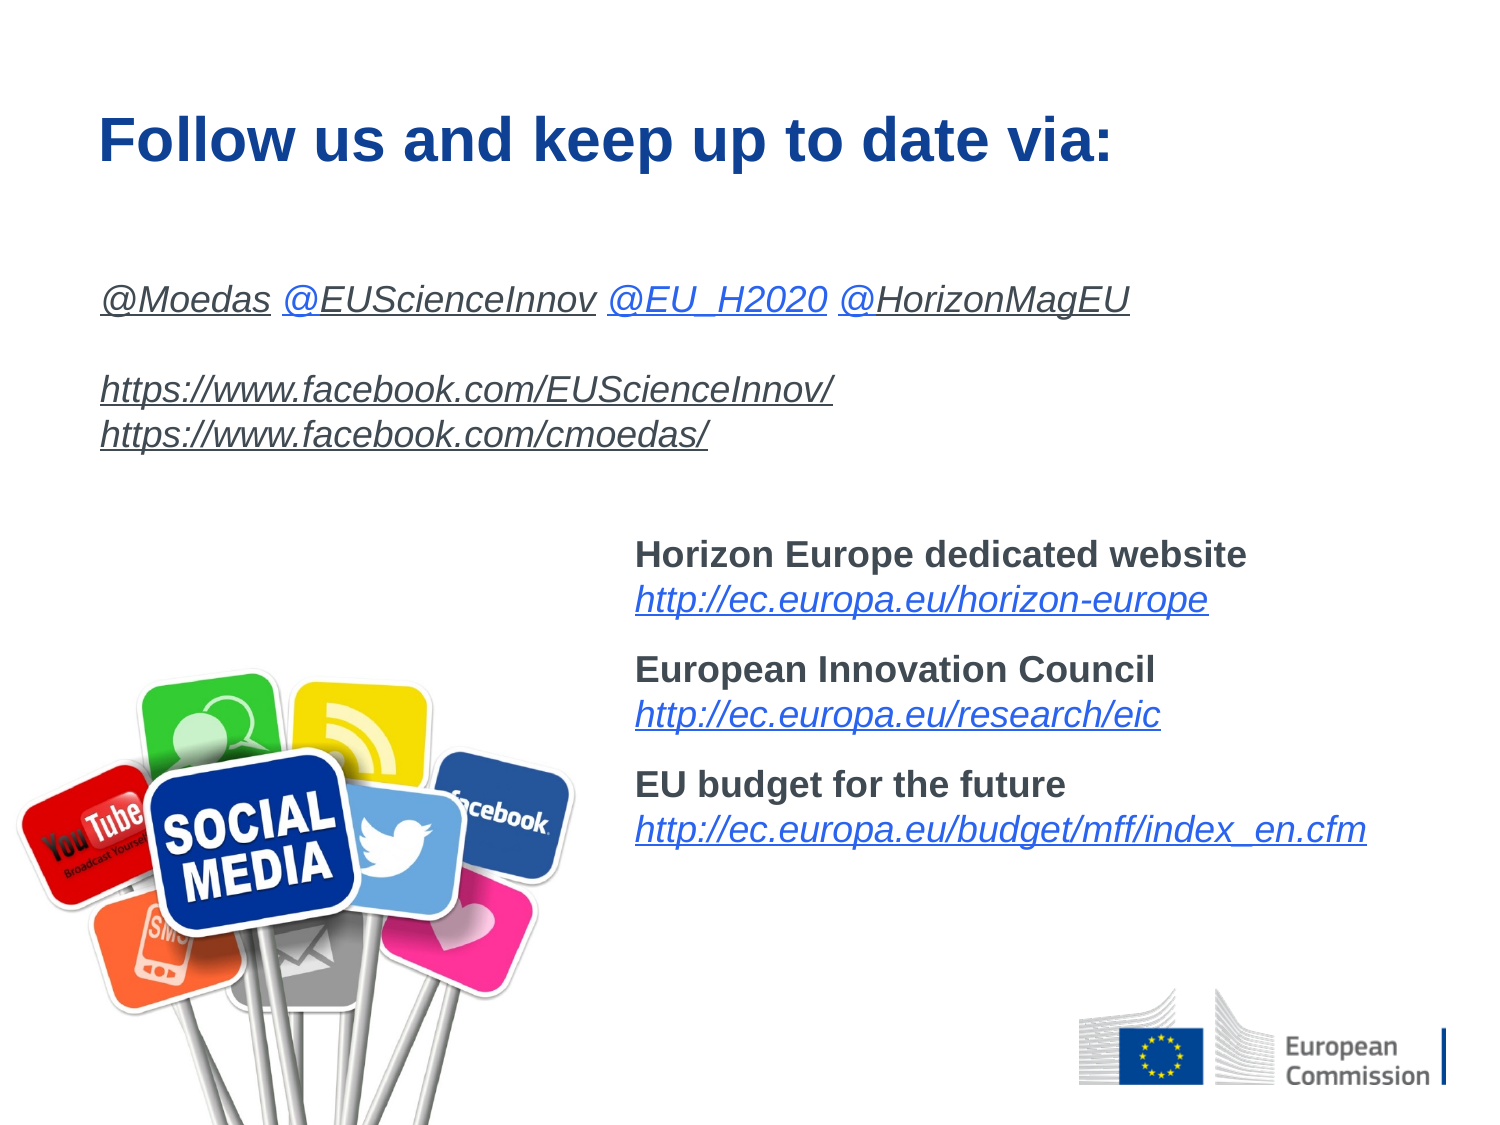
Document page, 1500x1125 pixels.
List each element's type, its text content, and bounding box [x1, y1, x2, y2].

title Follow us and keep up to date via: [84, 91, 1421, 210]
text_box @Moedas @EUScienceInnov @EU_H2020 @HorizonMagEU https://www.facebook.com/EUScienceInnov/ https://www.facebook.com/cmoedas/ [85, 267, 1497, 462]
picture [5, 628, 584, 1125]
picture [1078, 987, 1447, 1086]
text_box Horizon Europe dedicated website http://ec.europa.eu/horizon-europe European Innovation Council http://ec.europa.eu/research/eic EU budget for the future http://ec.europa.eu/budget/mff/index_en.cfm [620, 522, 1500, 908]
